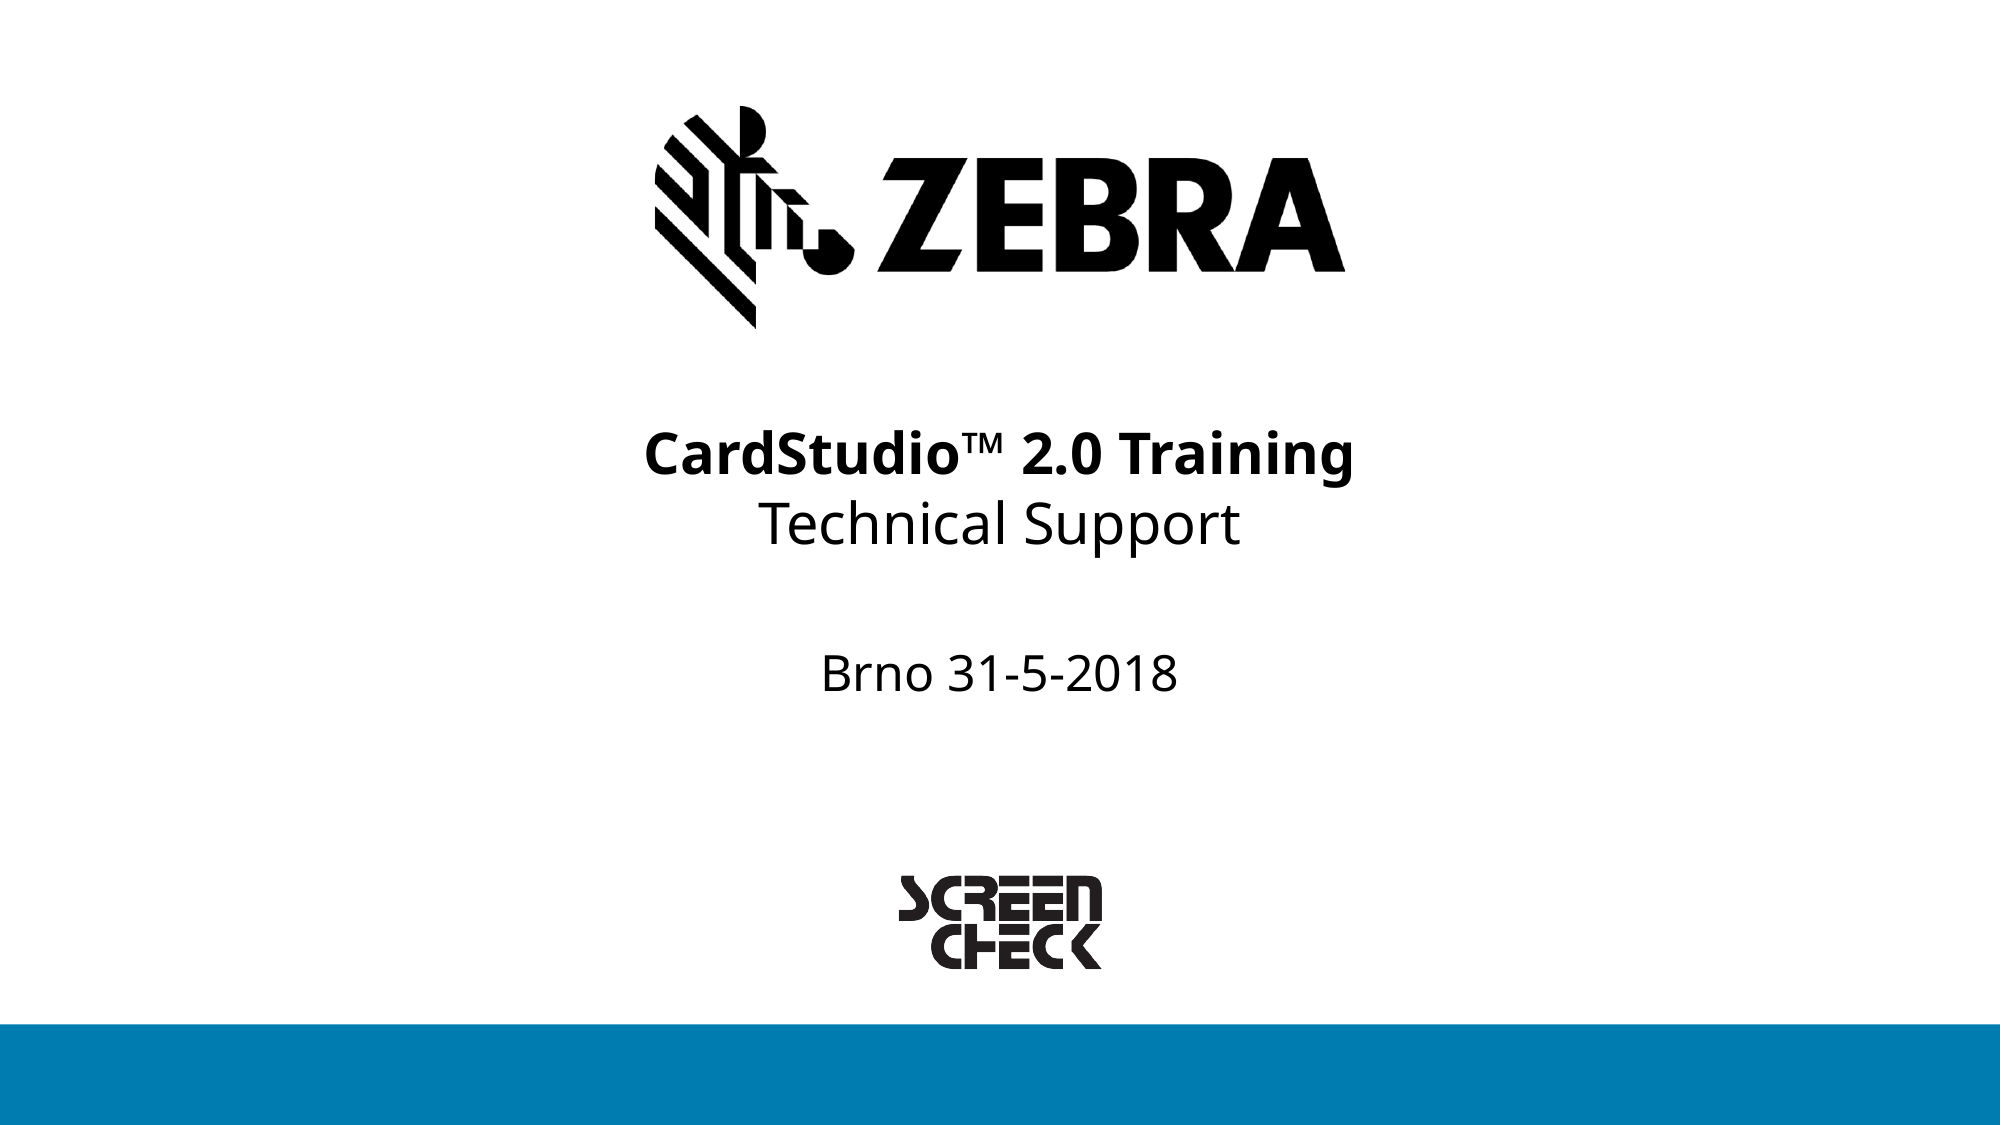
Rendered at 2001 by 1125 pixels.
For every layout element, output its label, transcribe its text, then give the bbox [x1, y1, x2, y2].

picture [897, 819, 1103, 1024]
title CardStudio™ 2.0 Training Technical Support [117, 339, 1883, 634]
subtitle Brno 31-5-2018 [249, 641, 1750, 721]
picture [635, 0, 1365, 339]
